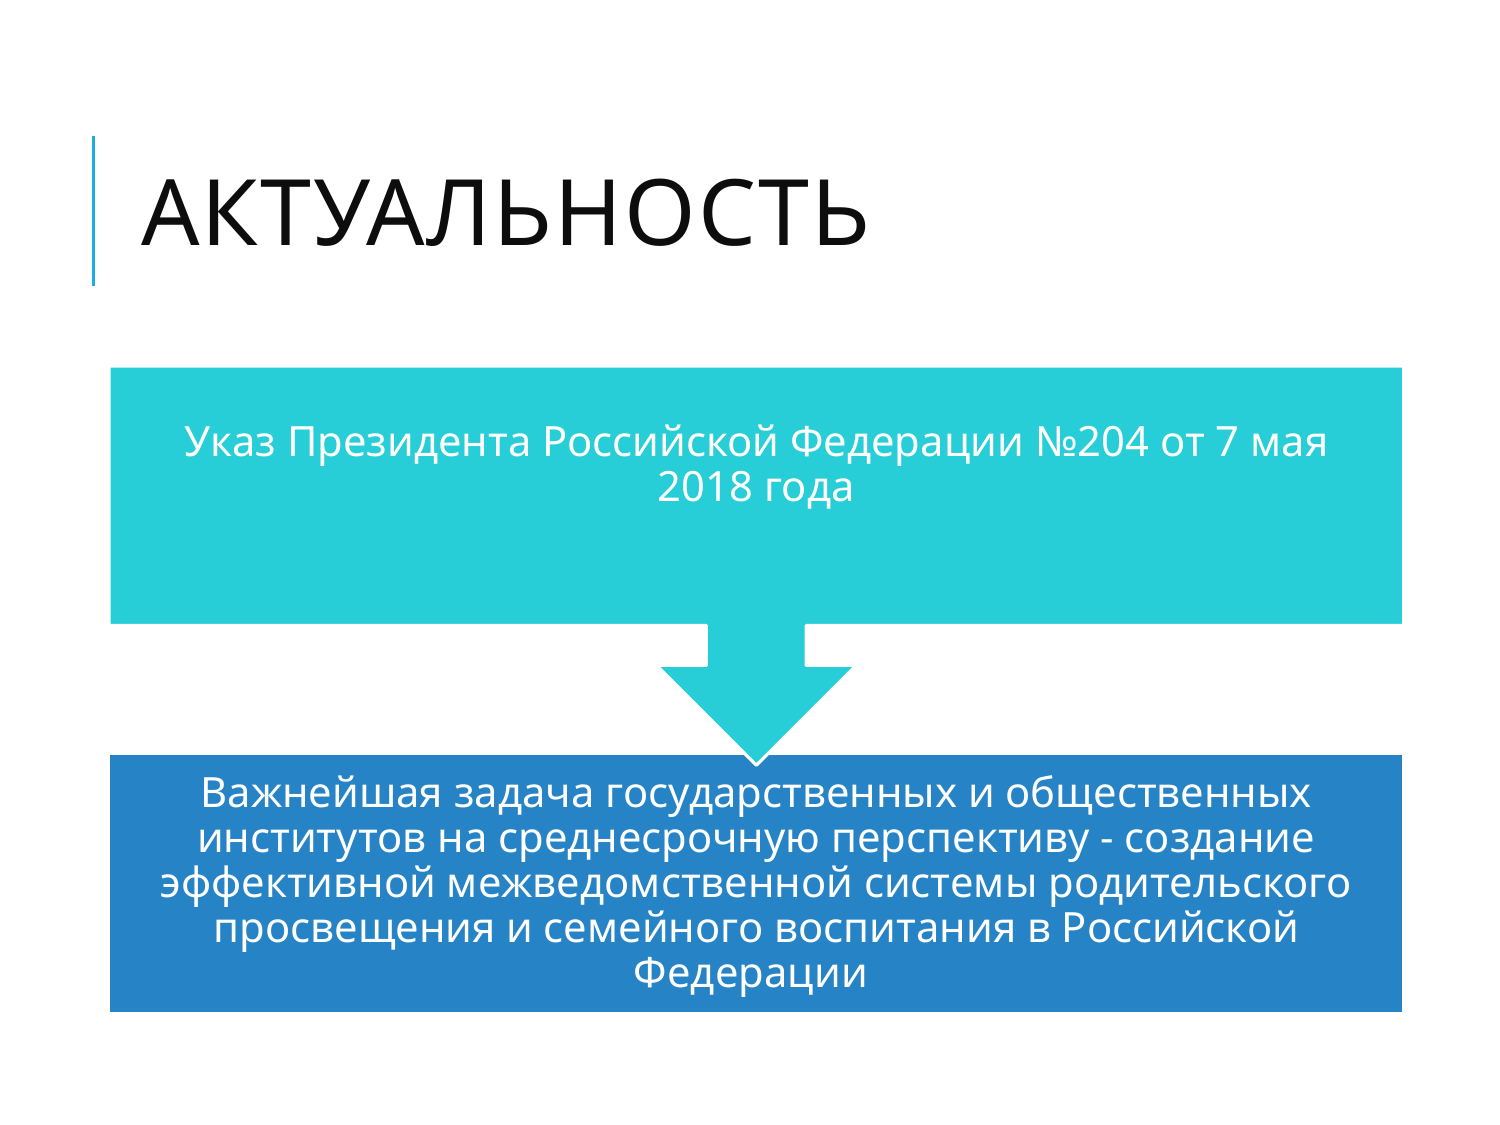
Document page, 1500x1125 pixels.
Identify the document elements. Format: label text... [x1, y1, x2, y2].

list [108, 365, 1404, 1022]
title Актуальность [126, 96, 1322, 342]
